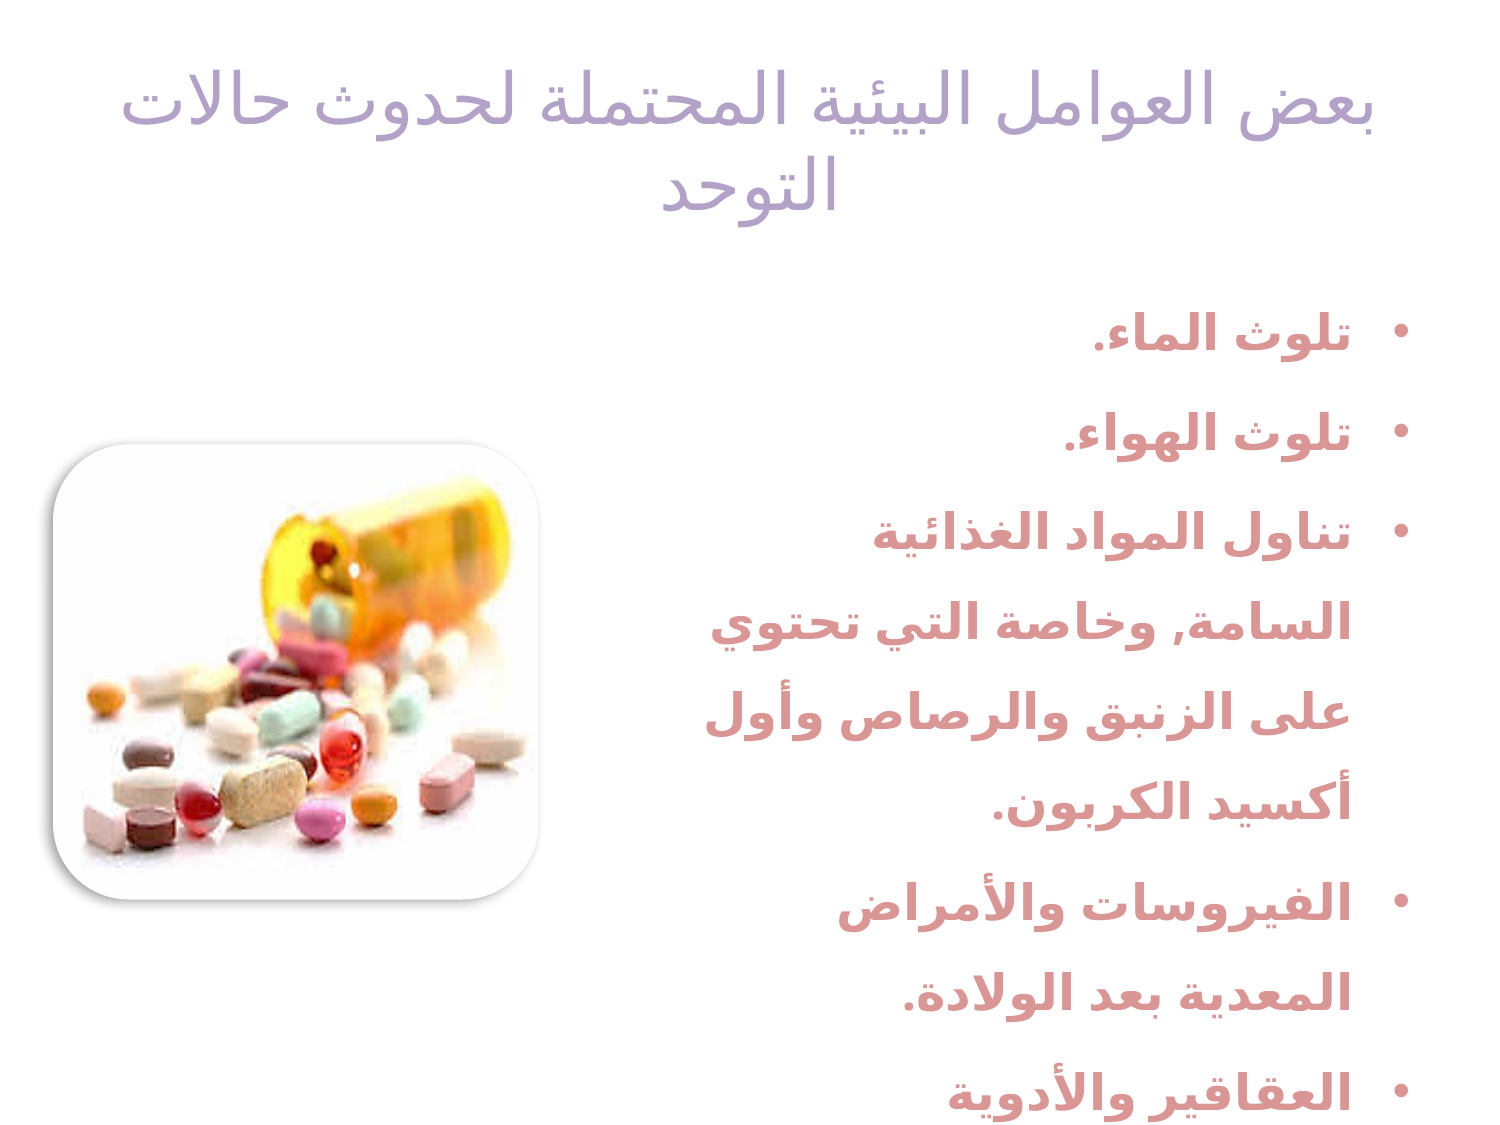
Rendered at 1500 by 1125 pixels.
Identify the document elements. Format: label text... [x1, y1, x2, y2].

list تلوث الماء. تلوث الهواء. تناول المواد الغذائية السامة, وخاصة التي تحتوي على الزنبق والرصاص وأول أكسيد الكربون. الفيروسات والأمراض المعدية بعد الولادة. العقاقير والأدوية والمهدئات والمخدرات. [679, 262, 1425, 1005]
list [52, 444, 539, 900]
title بعض العوامل البيئية المحتملة لحدوث حالات التوحد [75, 45, 1425, 233]
